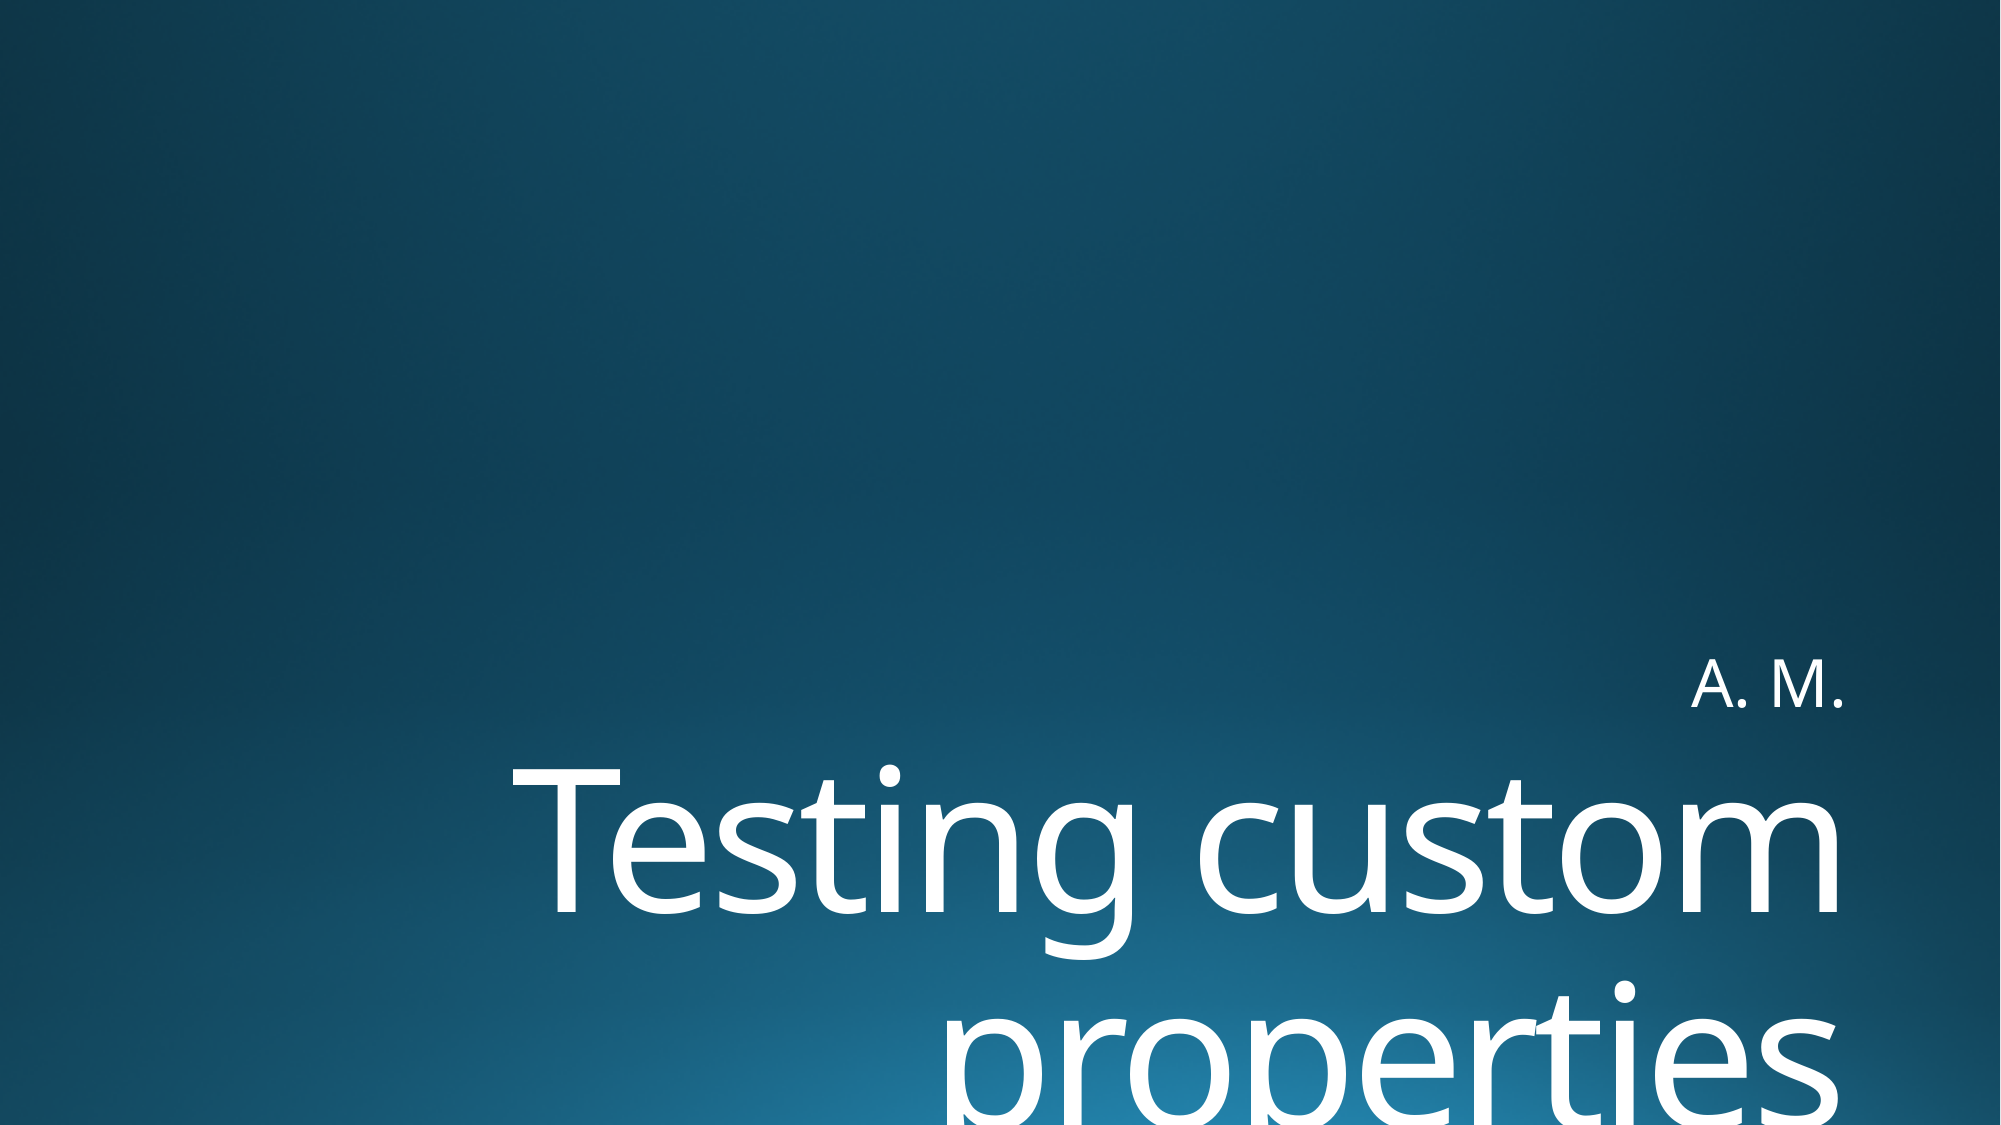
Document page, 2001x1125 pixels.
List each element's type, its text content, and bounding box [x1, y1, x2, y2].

subtitle A. M. [362, 606, 1863, 730]
title Testing custom properties [362, 732, 1863, 1002]
picture [0, 0, 2001, 1125]
